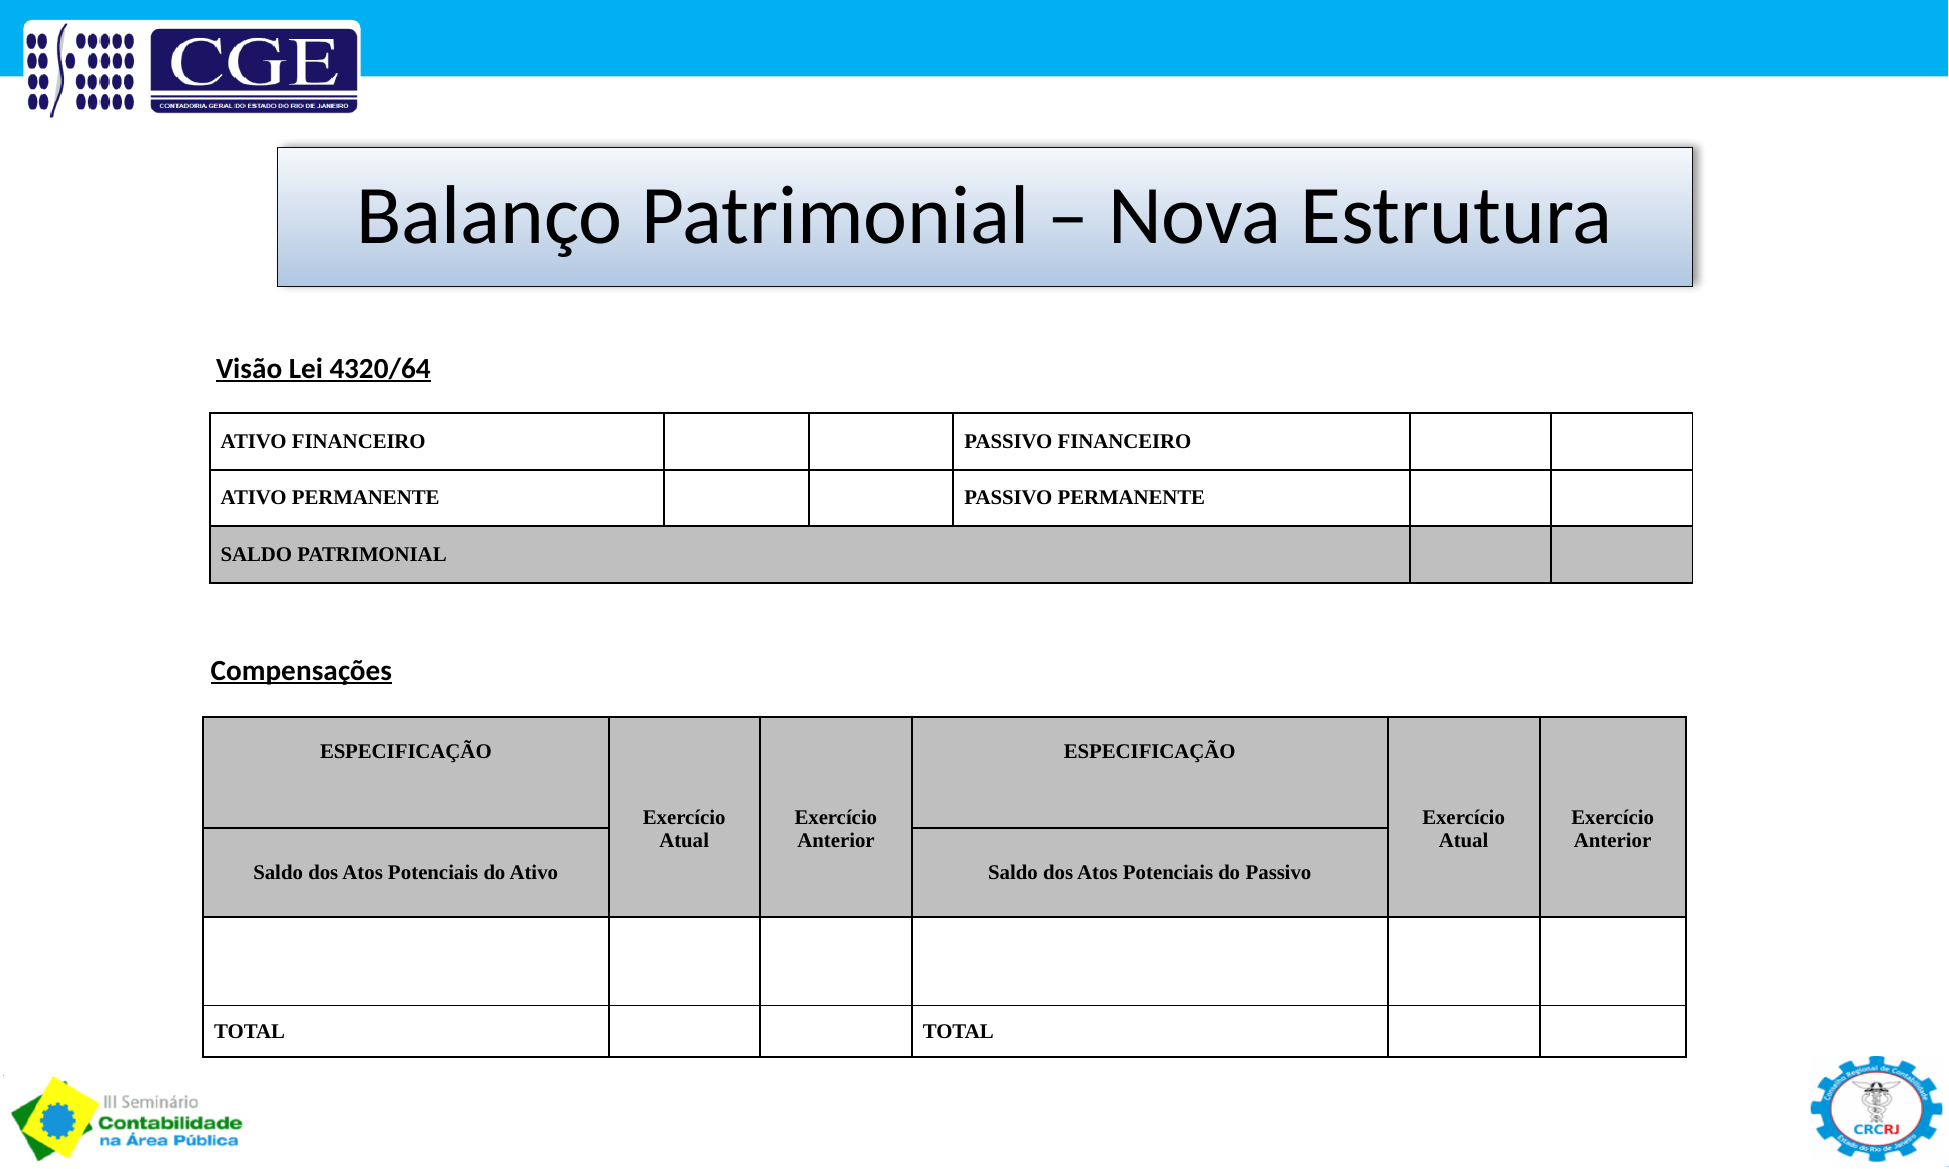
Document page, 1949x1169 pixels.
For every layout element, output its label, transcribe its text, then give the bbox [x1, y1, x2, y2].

table_cell SALDO PATRIMONIAL [211, 527, 1409, 582]
text_box Compensações [192, 641, 438, 695]
table_cell [761, 1006, 911, 1056]
table_cell [761, 918, 911, 1005]
table_header Exercício Atual [1389, 718, 1539, 916]
table_cell [1552, 471, 1692, 525]
table_header [1411, 414, 1550, 469]
table_header Exercício Anterior [1541, 718, 1685, 916]
table_cell [1411, 527, 1550, 582]
table_cell [665, 471, 808, 525]
text_box Visão Lei 4320/64 [198, 340, 468, 393]
table_cell TOTAL [204, 1006, 608, 1056]
table_header [810, 414, 952, 469]
table_header PASSIVO FINANCEIRO [954, 414, 1409, 469]
picture [3, 1075, 254, 1168]
table_cell [610, 1006, 759, 1056]
table_cell [204, 918, 608, 1005]
table_cell [913, 918, 1387, 1005]
table_cell Saldo dos Atos Potenciais do Passivo [913, 829, 1387, 916]
table_cell [1389, 918, 1539, 1005]
table_header [665, 414, 808, 469]
table_cell Saldo dos Atos Potenciais do Ativo [204, 829, 608, 916]
table_header ATIVO FINANCEIRO [211, 414, 663, 469]
table_cell ATIVO PERMANENTE [211, 471, 663, 525]
text_box Balanço Patrimonial – Nova Estrutura [277, 147, 1693, 287]
table_cell [1541, 1006, 1685, 1056]
table_cell [1552, 527, 1692, 582]
table_cell [610, 918, 759, 1005]
table_cell PASSIVO PERMANENTE [954, 471, 1409, 525]
table_header Exercício Anterior [761, 718, 911, 916]
table_cell [1411, 471, 1550, 525]
picture [1803, 1056, 1949, 1167]
table_header ESPECIFICAÇÃO [913, 718, 1387, 827]
table_header Exercício Atual [610, 718, 759, 916]
table_cell [810, 471, 952, 525]
table_cell [1541, 918, 1685, 1005]
picture [23, 20, 361, 118]
table_header [1552, 414, 1692, 469]
table_cell TOTAL [913, 1006, 1387, 1056]
table_header ESPECIFICAÇÃO [204, 718, 608, 827]
table_cell [1389, 1006, 1539, 1056]
